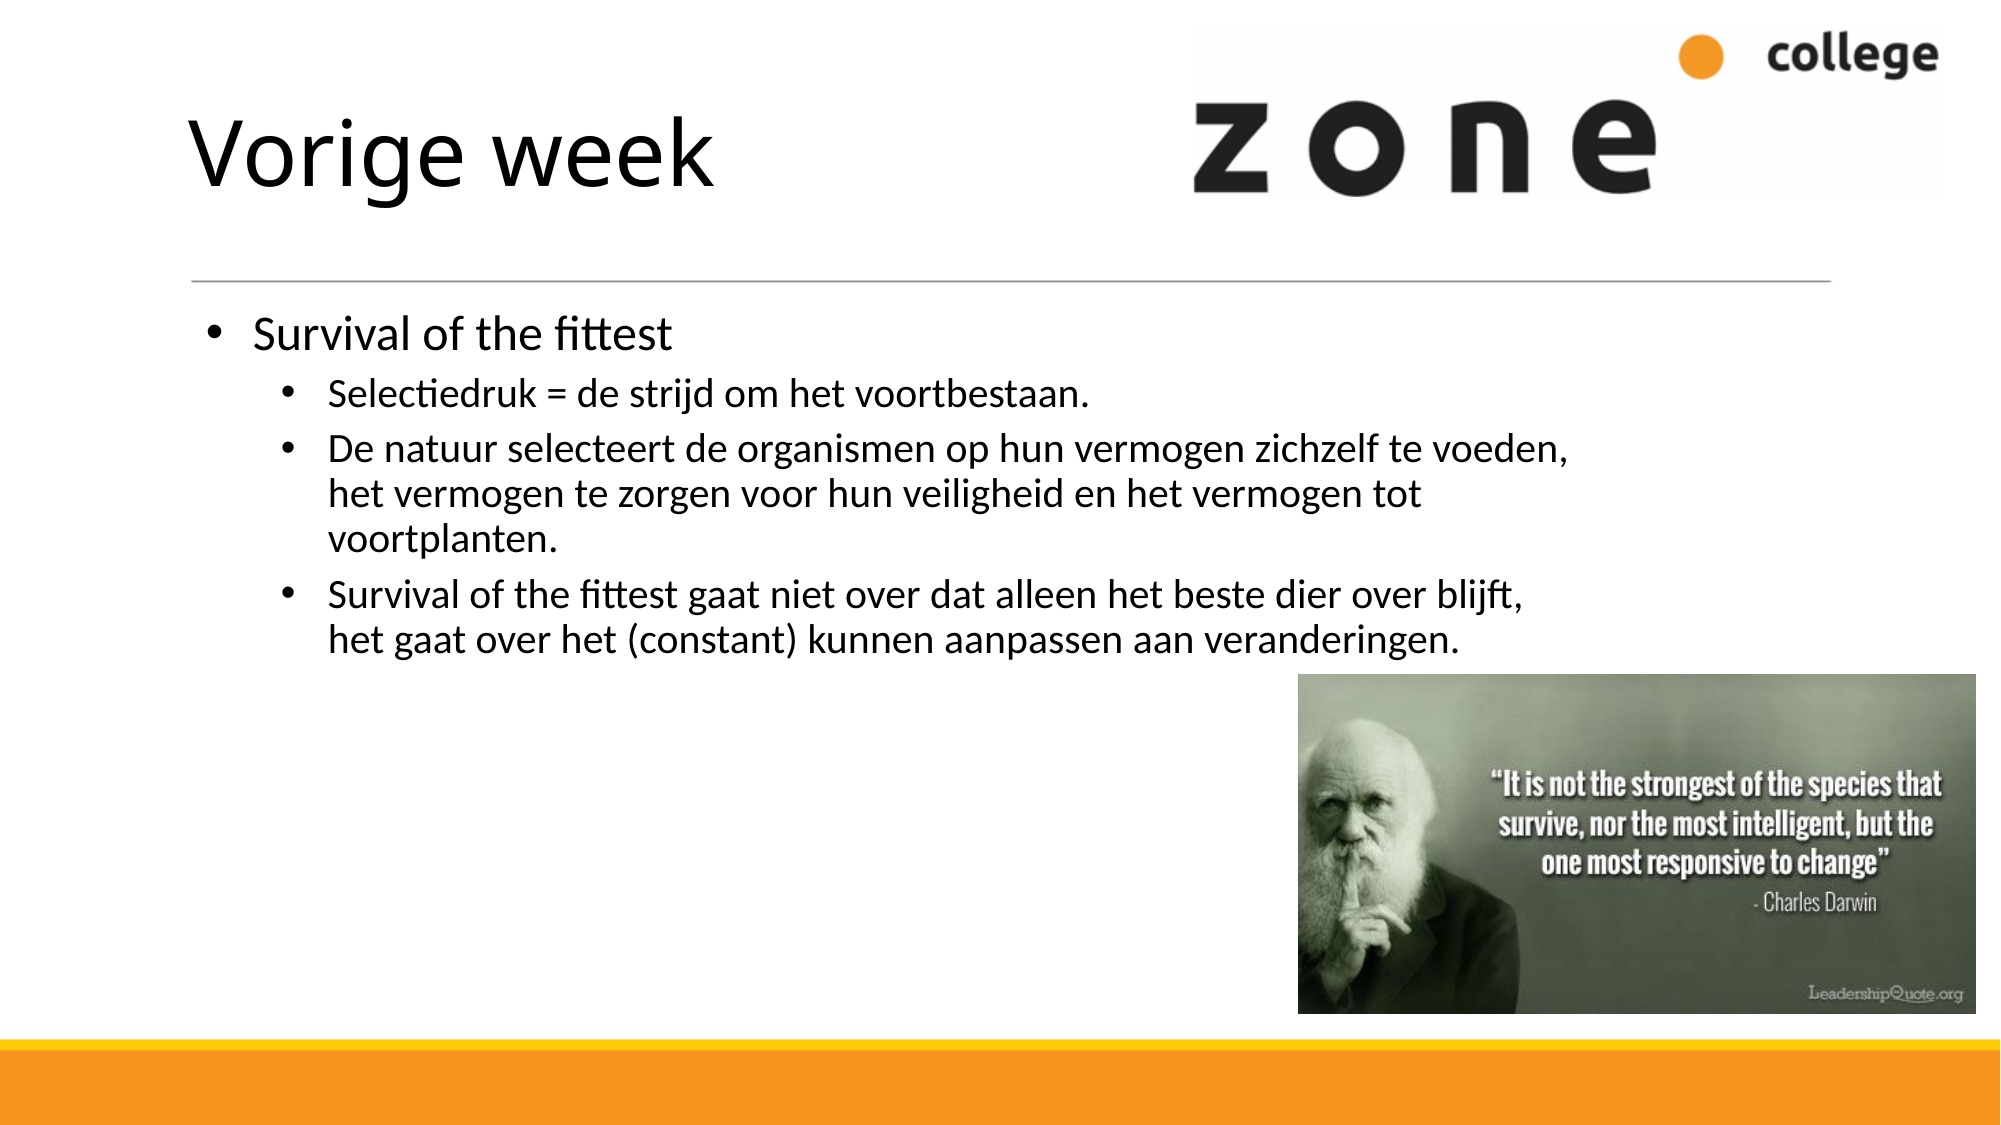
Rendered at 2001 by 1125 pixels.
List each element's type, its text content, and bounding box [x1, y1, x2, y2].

list Survival of the fittest Selectiedruk = de strijd om het voortbestaan. De natuur selecteert de organismen op hun vermogen zichzelf te voeden, het vermogen te zorgen voor hun veiligheid en het vermogen tot voortplanten. Survival of the fittest gaat niet over dat alleen het beste dier over blijft, het gaat over het (constant) kunnen aanpassen aan veranderingen. [190, 299, 1594, 1014]
picture [0, 0, 2001, 1125]
title Vorige week [173, 48, 1899, 266]
